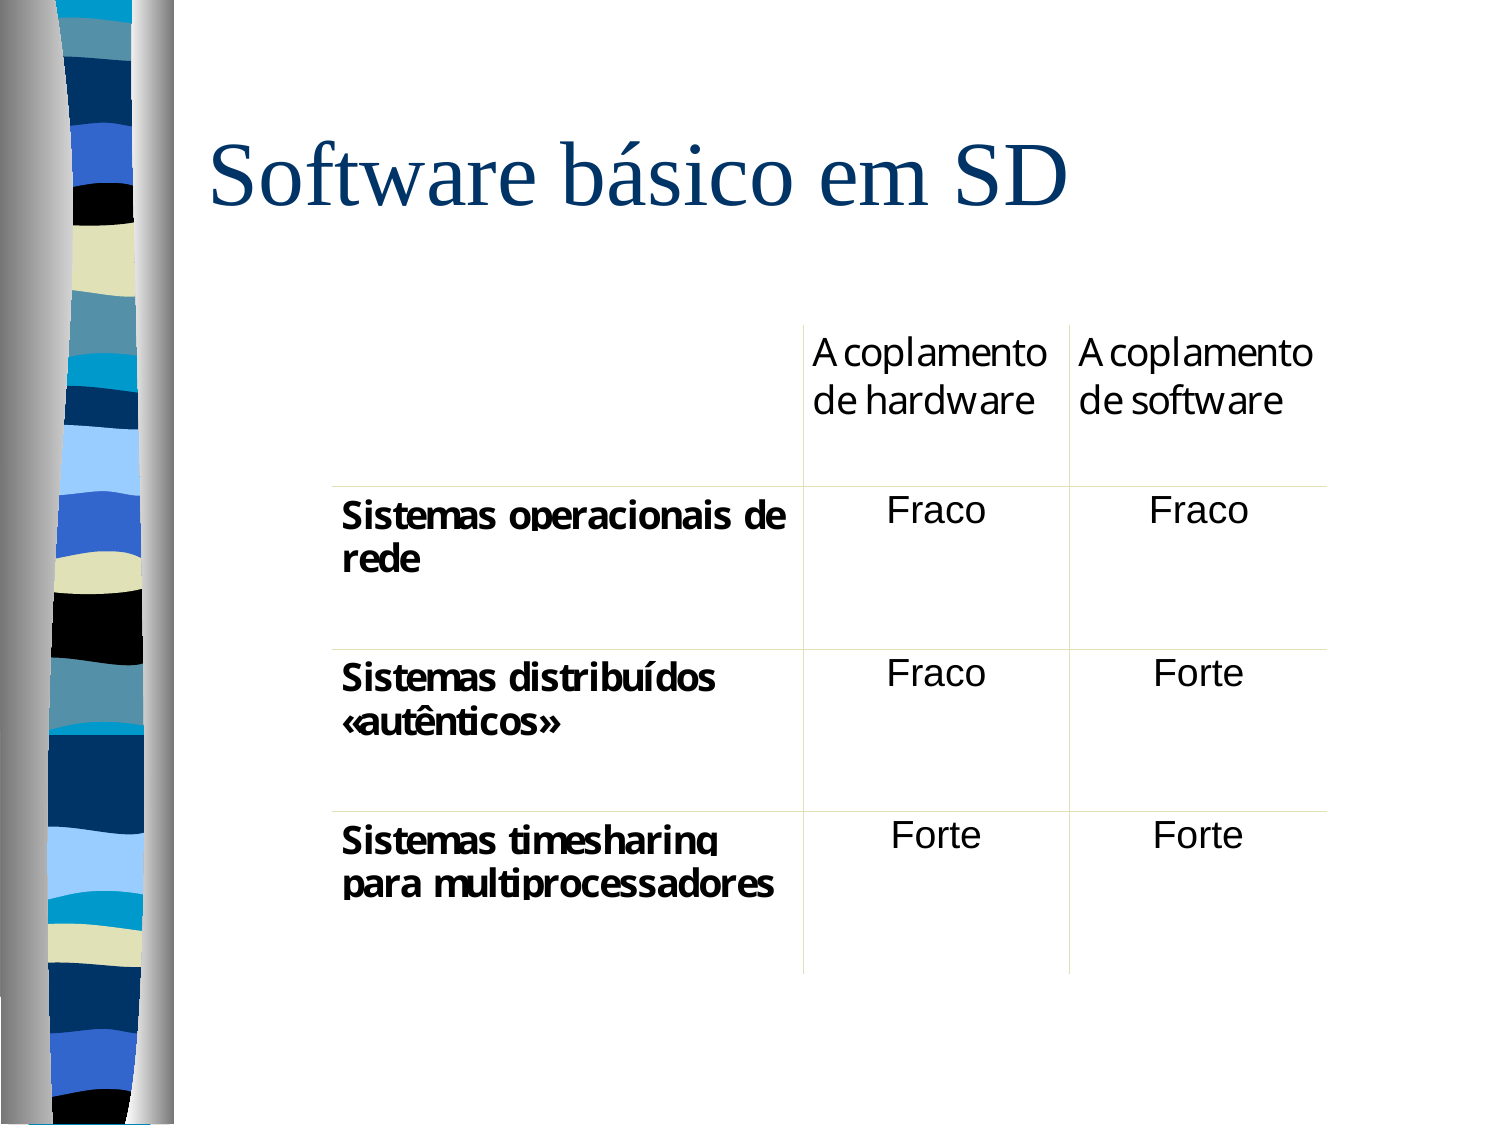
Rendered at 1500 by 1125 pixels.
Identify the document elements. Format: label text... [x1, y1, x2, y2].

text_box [329, 324, 1328, 998]
title Software básico em SD [192, 75, 1468, 263]
